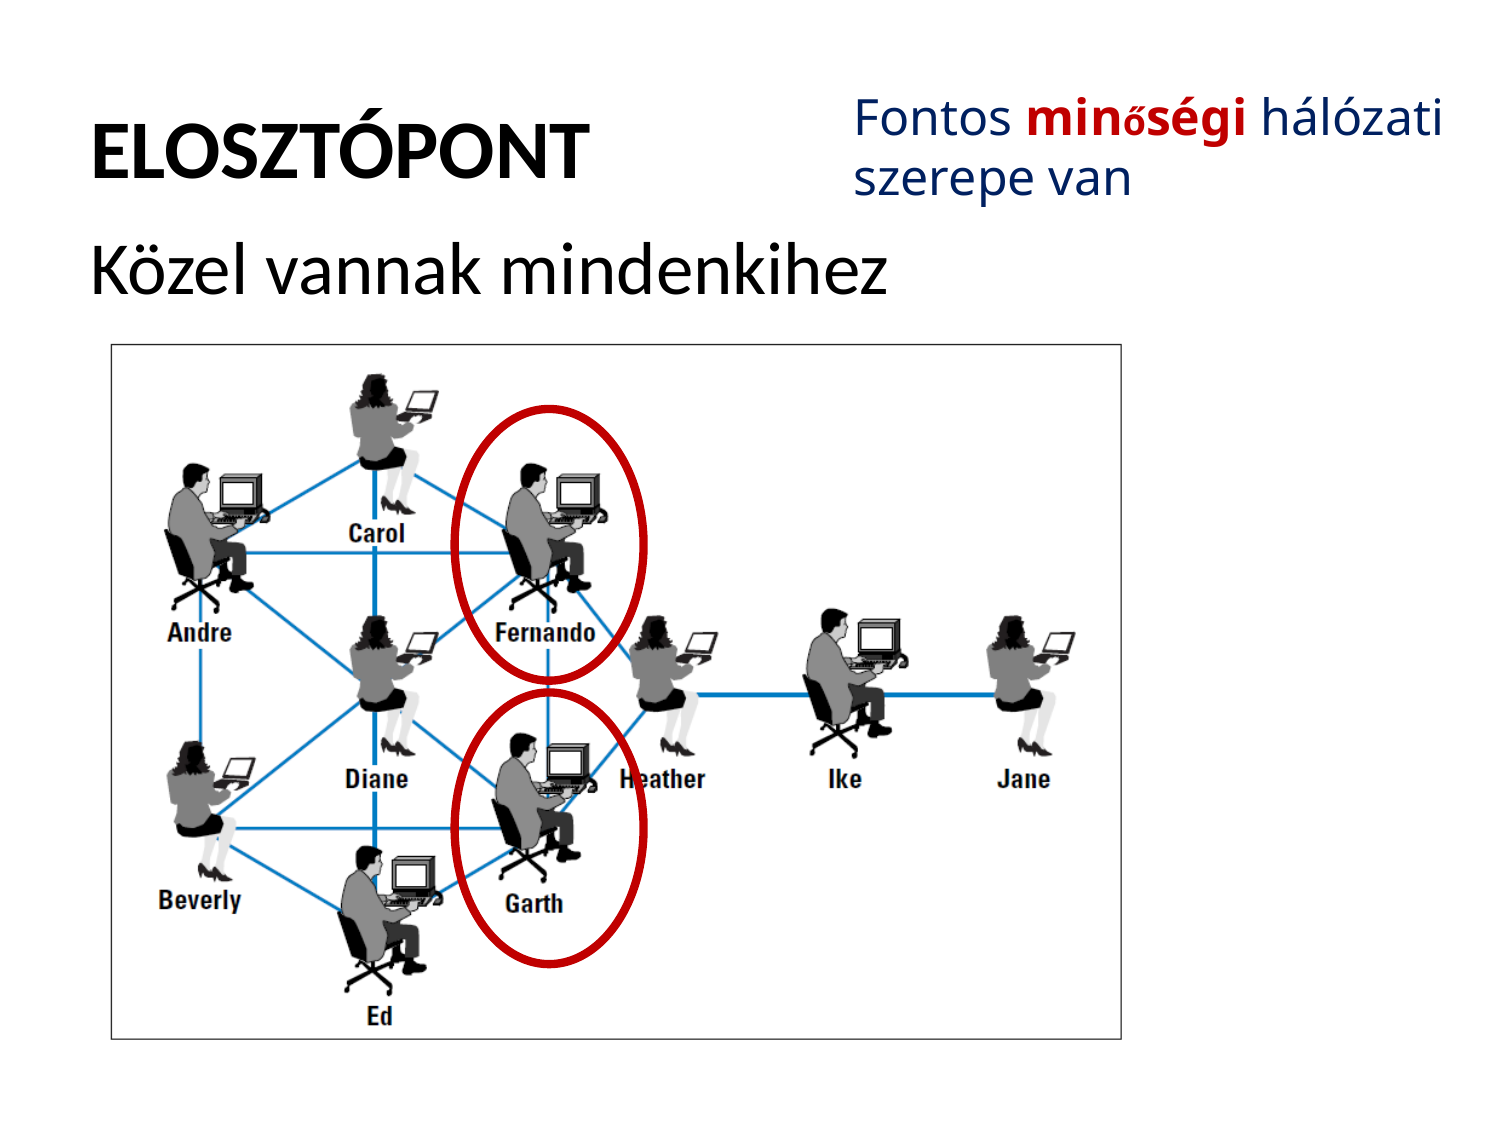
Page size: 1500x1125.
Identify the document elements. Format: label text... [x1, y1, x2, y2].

text_box Fontos minőségi hálózati szerepe van [838, 78, 1500, 213]
list ELOSZTÓPONT Közel vannak mindenkihez [75, 87, 1425, 1005]
picture [100, 337, 1134, 1053]
